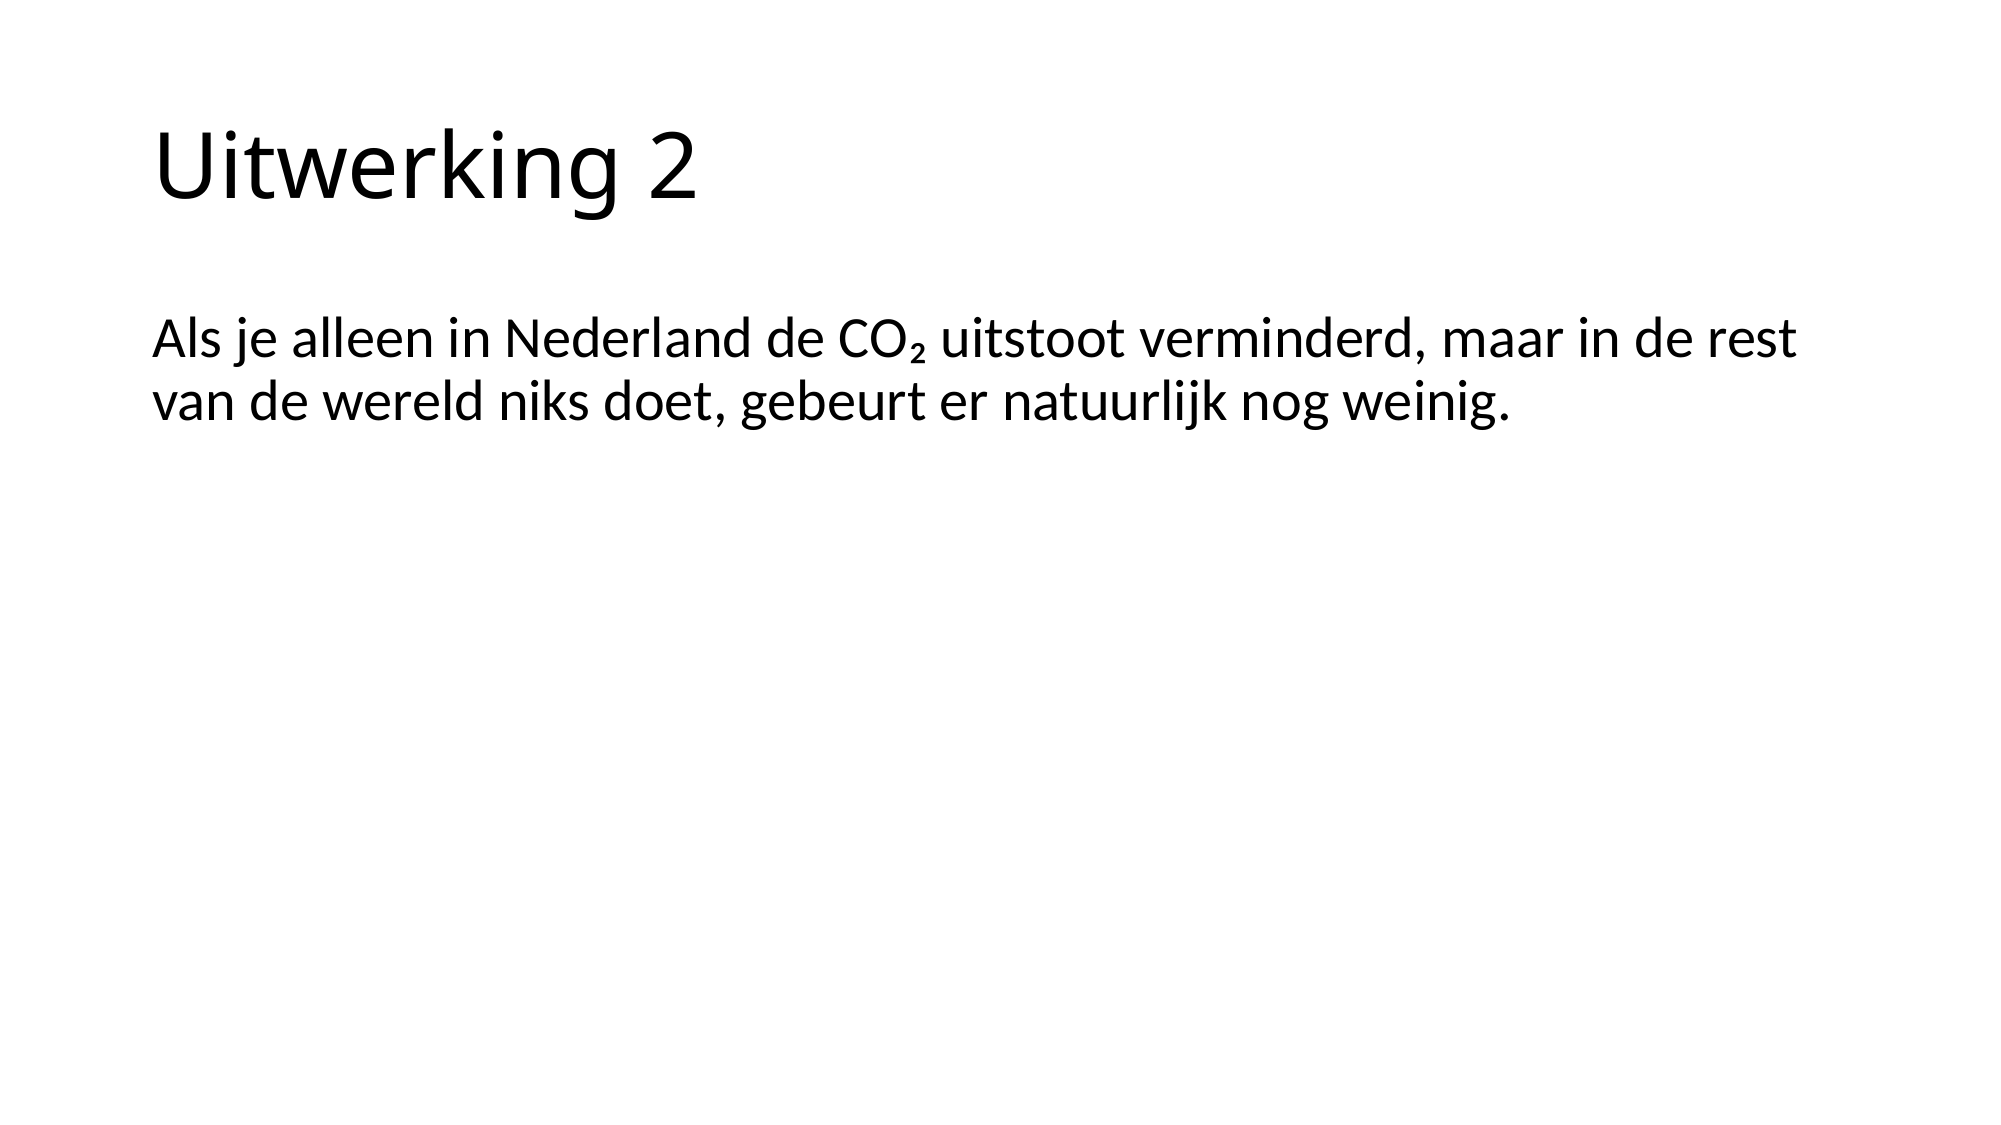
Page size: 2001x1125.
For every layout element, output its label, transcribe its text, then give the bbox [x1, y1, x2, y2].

title Uitwerking 2 [137, 59, 1863, 278]
list Als je alleen in Nederland de CO₂ uitstoot verminderd, maar in de rest van de wereld niks doet, gebeurt er natuurlijk nog weinig. [137, 299, 1863, 1014]
